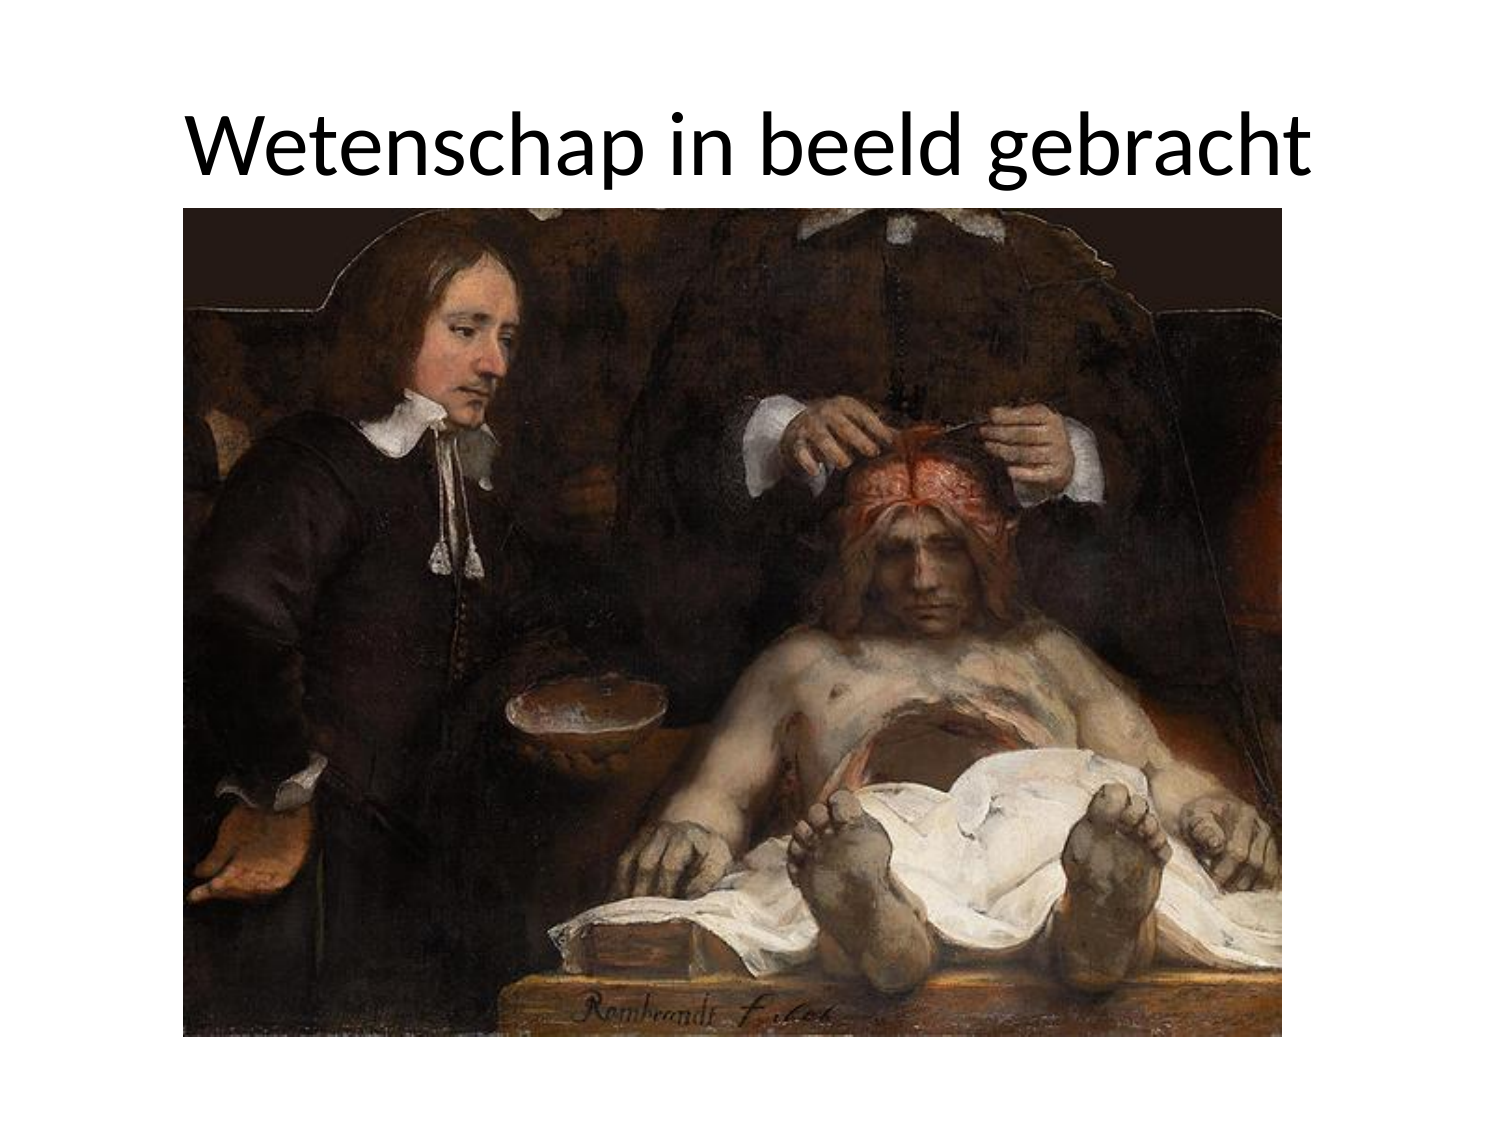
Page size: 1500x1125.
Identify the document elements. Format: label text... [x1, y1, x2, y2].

title Wetenschap in beeld gebracht [75, 45, 1425, 233]
picture [182, 207, 1282, 1037]
